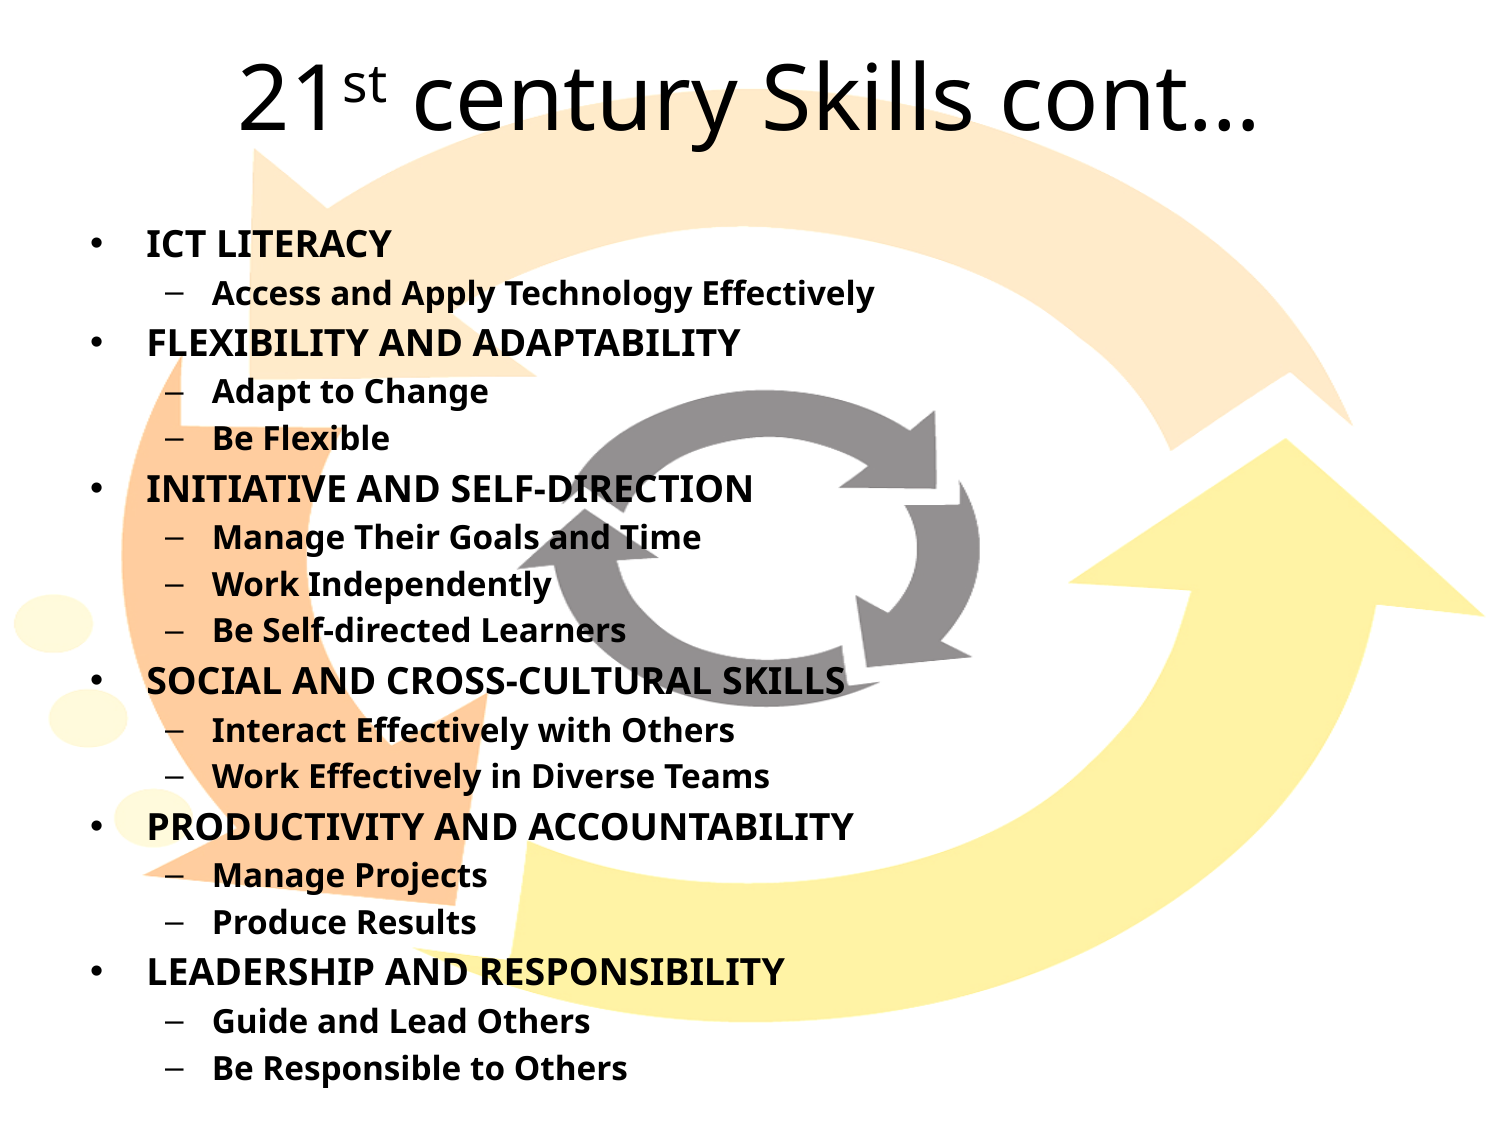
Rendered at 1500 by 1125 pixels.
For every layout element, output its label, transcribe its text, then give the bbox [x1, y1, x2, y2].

list ICT LITERACY Access and Apply Technology Effectively FLEXIBILITY AND ADAPTABILITY Adapt to Change Be Flexible INITIATIVE AND SELF-DIRECTION Manage Their Goals and Time Work Independently Be Self-directed Learners SOCIAL AND CROSS-CULTURAL SKILLS Interact Effectively with Others Work Effectively in Diverse Teams PRODUCTIVITY AND ACCOUNTABILITY Manage Projects Produce Results LEADERSHIP AND RESPONSIBILITY Guide and Lead Others Be Responsible to Others [74, 212, 1426, 933]
title 21st century Skills cont… [74, 0, 1426, 188]
